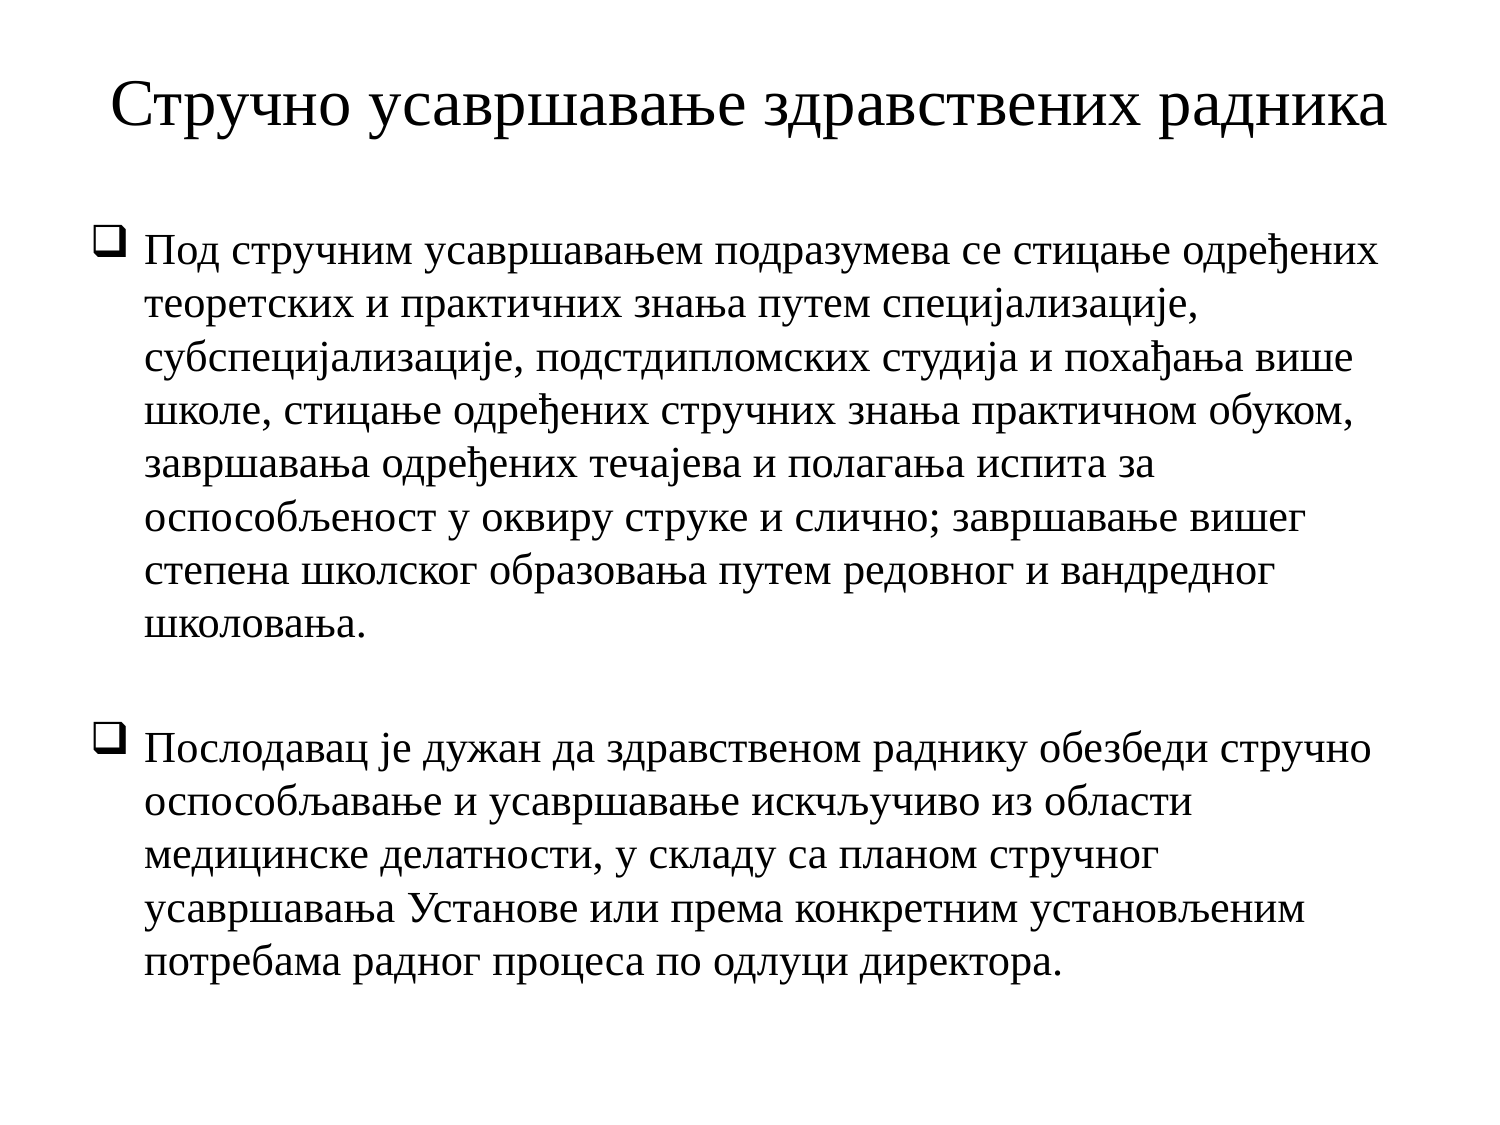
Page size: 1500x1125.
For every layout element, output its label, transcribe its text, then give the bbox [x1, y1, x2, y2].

title Стручно усавршавање здравствених радника [75, 45, 1425, 212]
list Под стручним усавршавањем подразумева се стицање одређених теоретских и практичних знања путем специјализације, субспецијализације, подстдипломских студија и похађања више школе, стицање одређених стручних знања практичном обуком, завршавања одређених течајева и полагања испита за оспособљеност у оквиру струке и слично; завршавање вишег степена школског образовања путем редовног и вандредног школовања. Послодавац је дужан да здравственом раднику обезбеди стручно оспособљавање и усавршавање искчључиво из области медицинске делатности, у складу са планом стручног усавршавања Установе или према конкретним установљеним потребама радног процеса по одлуци директора. [75, 212, 1425, 1005]
